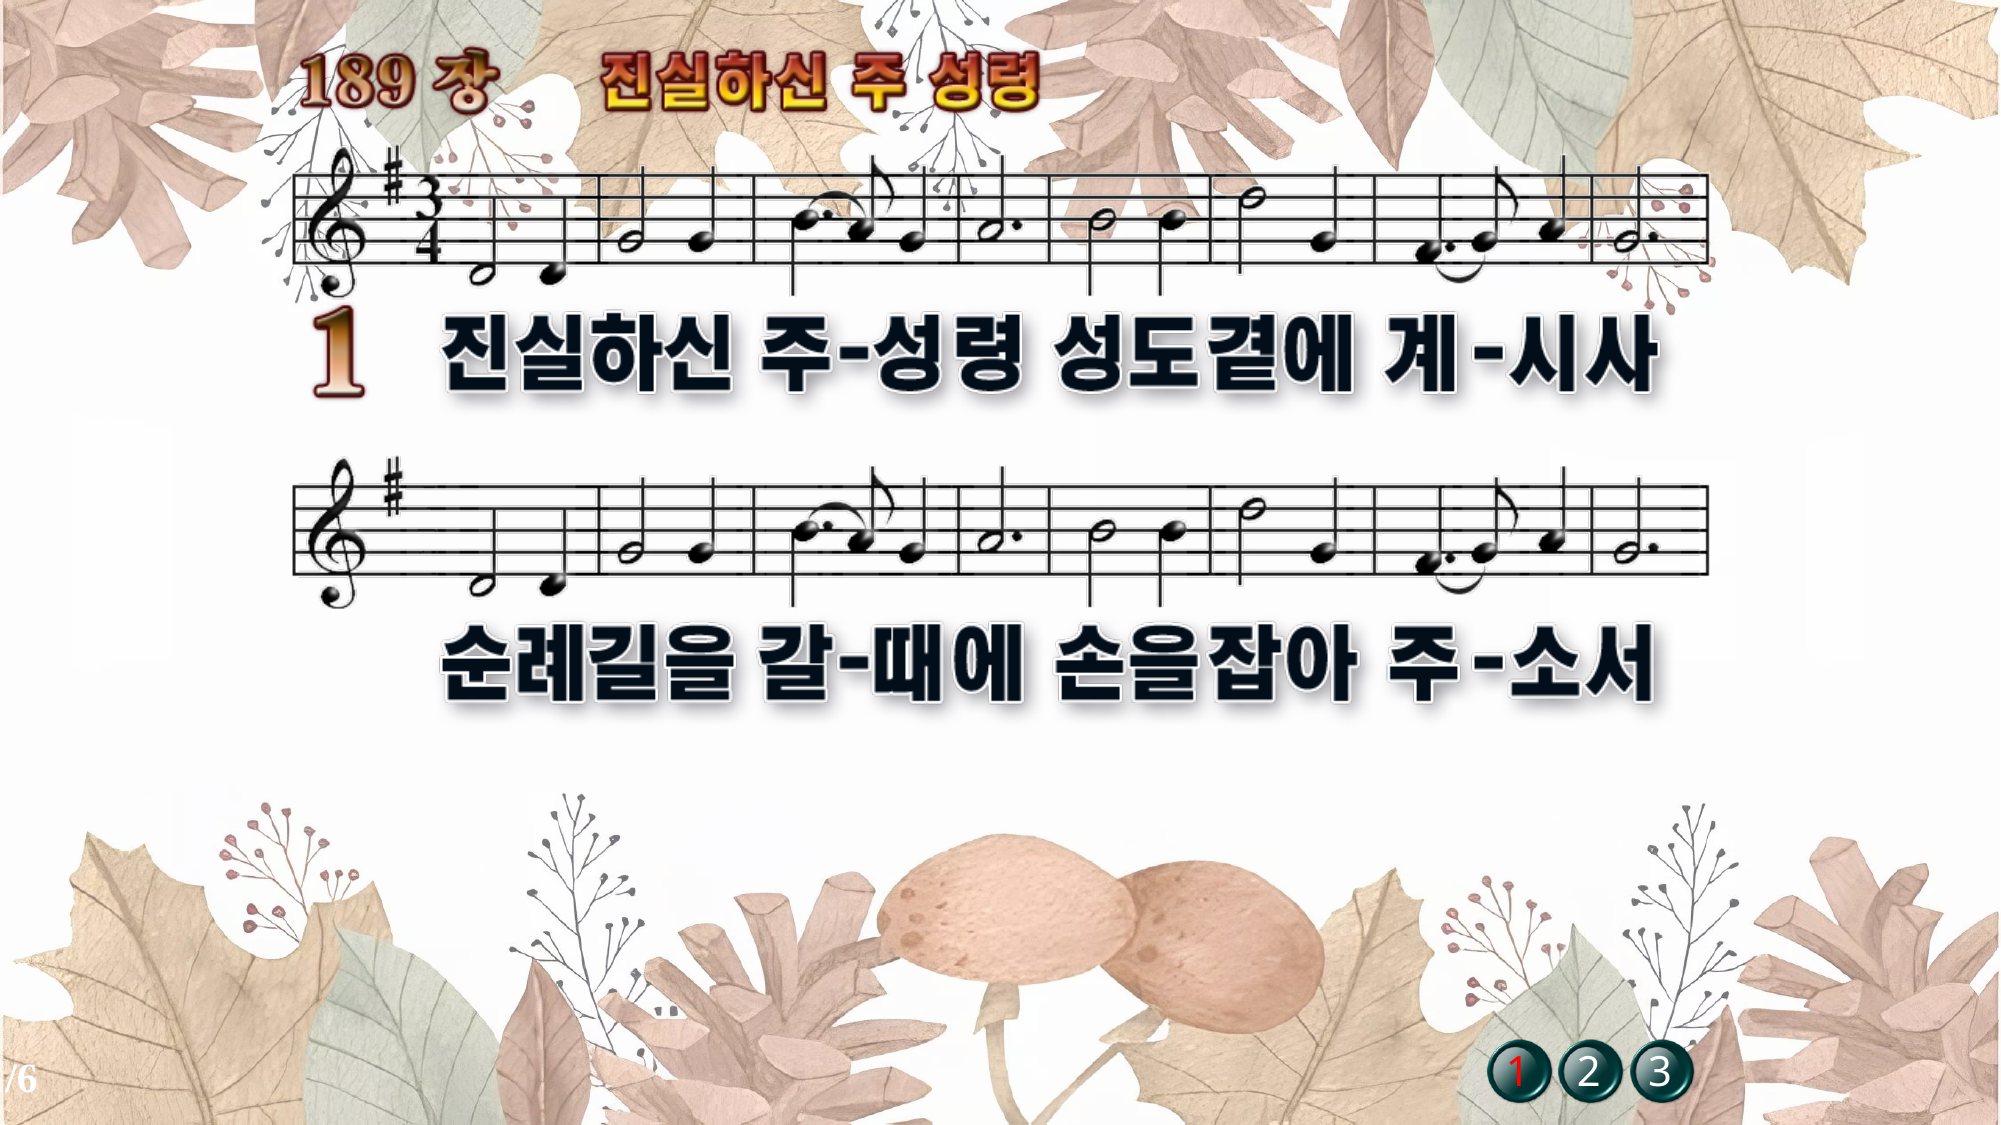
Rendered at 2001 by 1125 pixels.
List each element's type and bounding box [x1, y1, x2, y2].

picture [0, 0, 2001, 1125]
text_box [1555, 1035, 1626, 1106]
text_box [1627, 1035, 1697, 1106]
text_box [1484, 1035, 1555, 1106]
